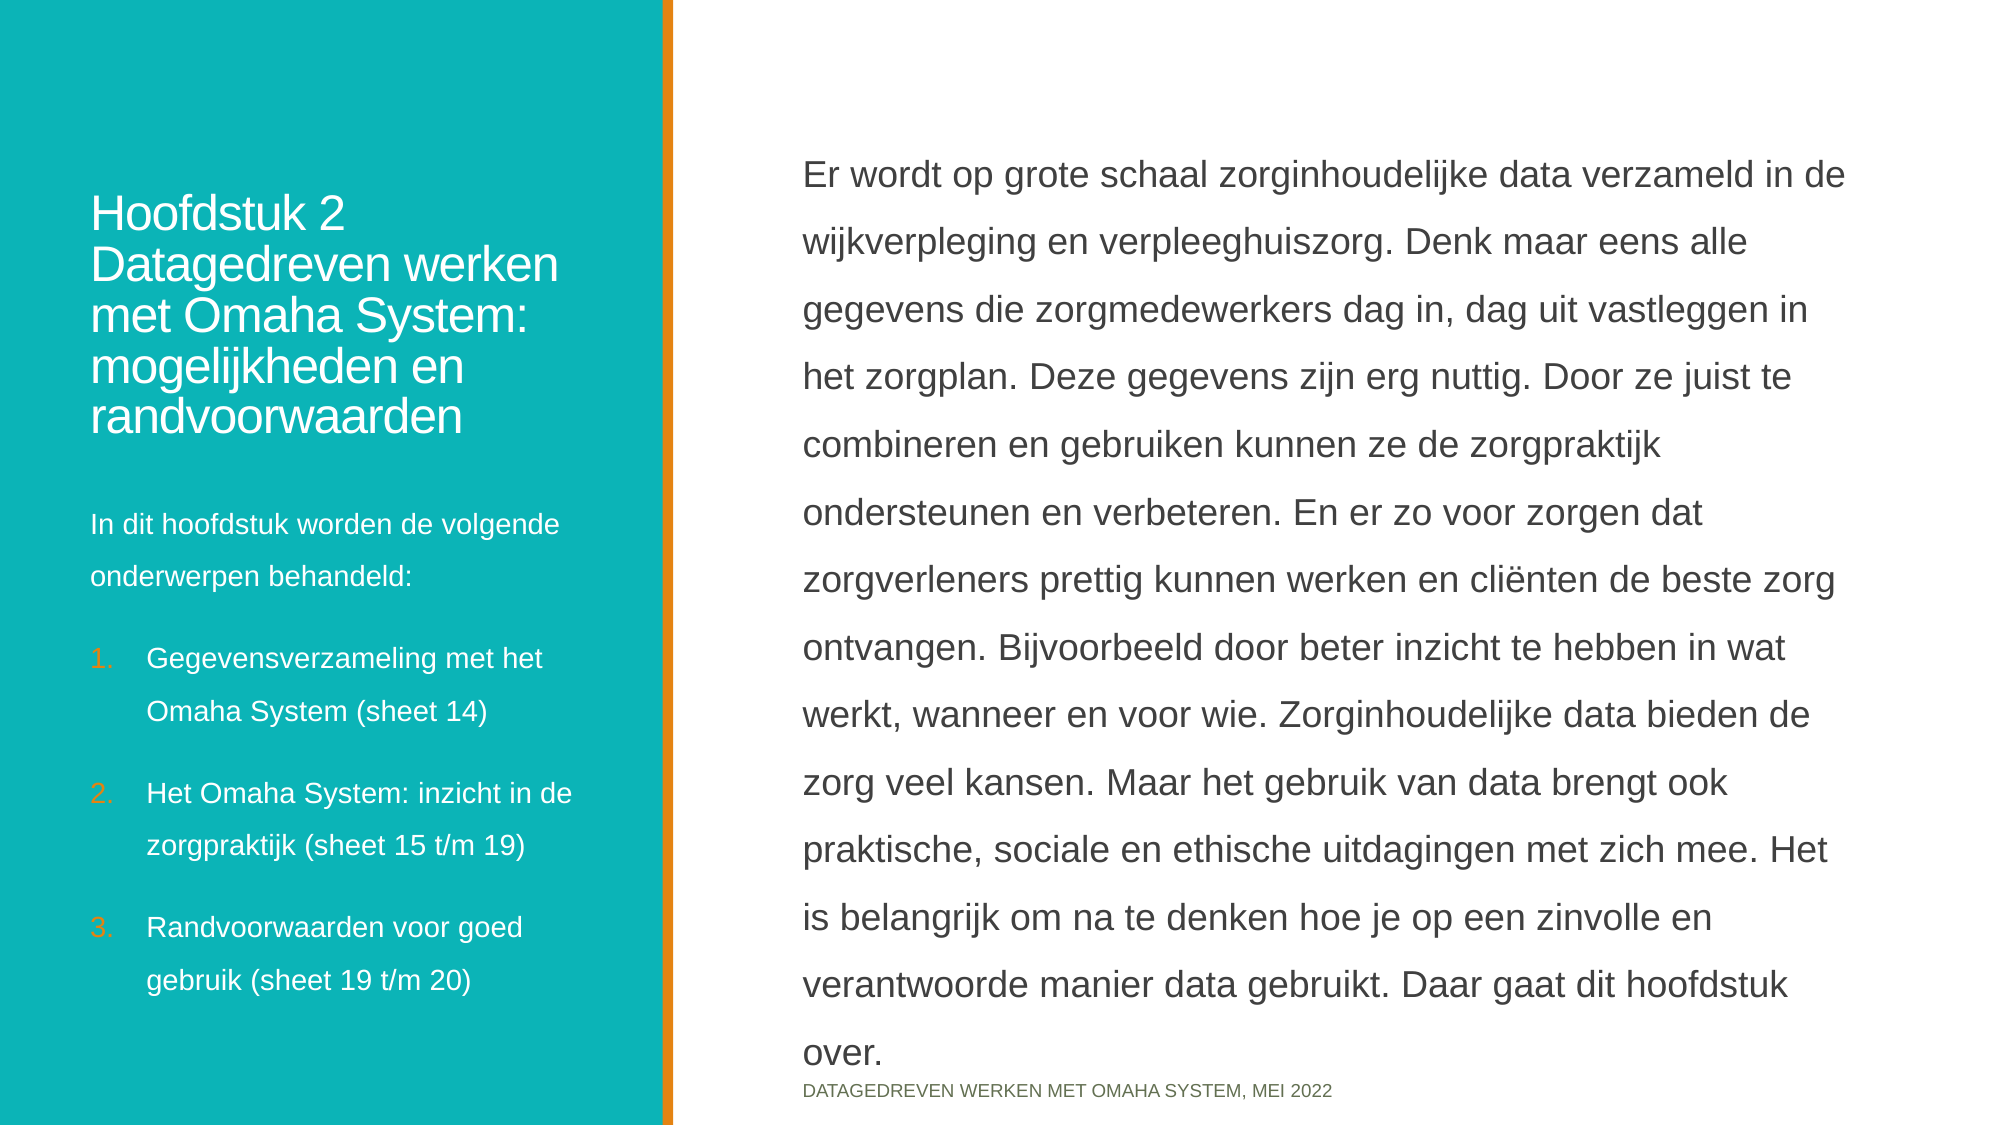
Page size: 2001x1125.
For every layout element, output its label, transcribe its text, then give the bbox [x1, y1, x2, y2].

list Er wordt op grote schaal zorginhoudelijke data verzameld in de wijkverpleging en verpleeghuiszorg. Denk maar eens alle gegevens die zorgmedewerkers dag in, dag uit vastleggen in het zorgplan. Deze gegevens zijn erg nuttig. Door ze juist te combineren en gebruiken kunnen ze de zorgpraktijk ondersteunen en verbeteren. En er zo voor zorgen dat zorgverleners prettig kunnen werken en cliënten de beste zorg ontvangen. Bijvoorbeeld door beter inzicht te hebben in wat werkt, wanneer en voor wie. Zorginhoudelijke data bieden de zorg veel kansen. Maar het gebruik van data brengt ook praktische, sociale en ethische uitdagingen met zich mee. Het is belangrijk om na te denken hoe je op een zinvolle en verantwoorde manier data gebruikt. Daar gaat dit hoofdstuk over. [787, 120, 1853, 983]
footer Datagedreven werken met Omaha System, mei 2022 [787, 1059, 1550, 1120]
list In dit hoofdstuk worden de volgende onderwerpen behandeld: Gegevensverzameling met het Omaha System (sheet 14) Het Omaha System: inzicht in de zorgpraktijk (sheet 15 t/m 19) Randvoorwaarden voor goed gebruik (sheet 19 t/m 20) [75, 479, 600, 1035]
title Hoofdstuk 2 Datagedreven werken met Omaha System: mogelijkheden en randvoorwaarden [75, 31, 600, 452]
